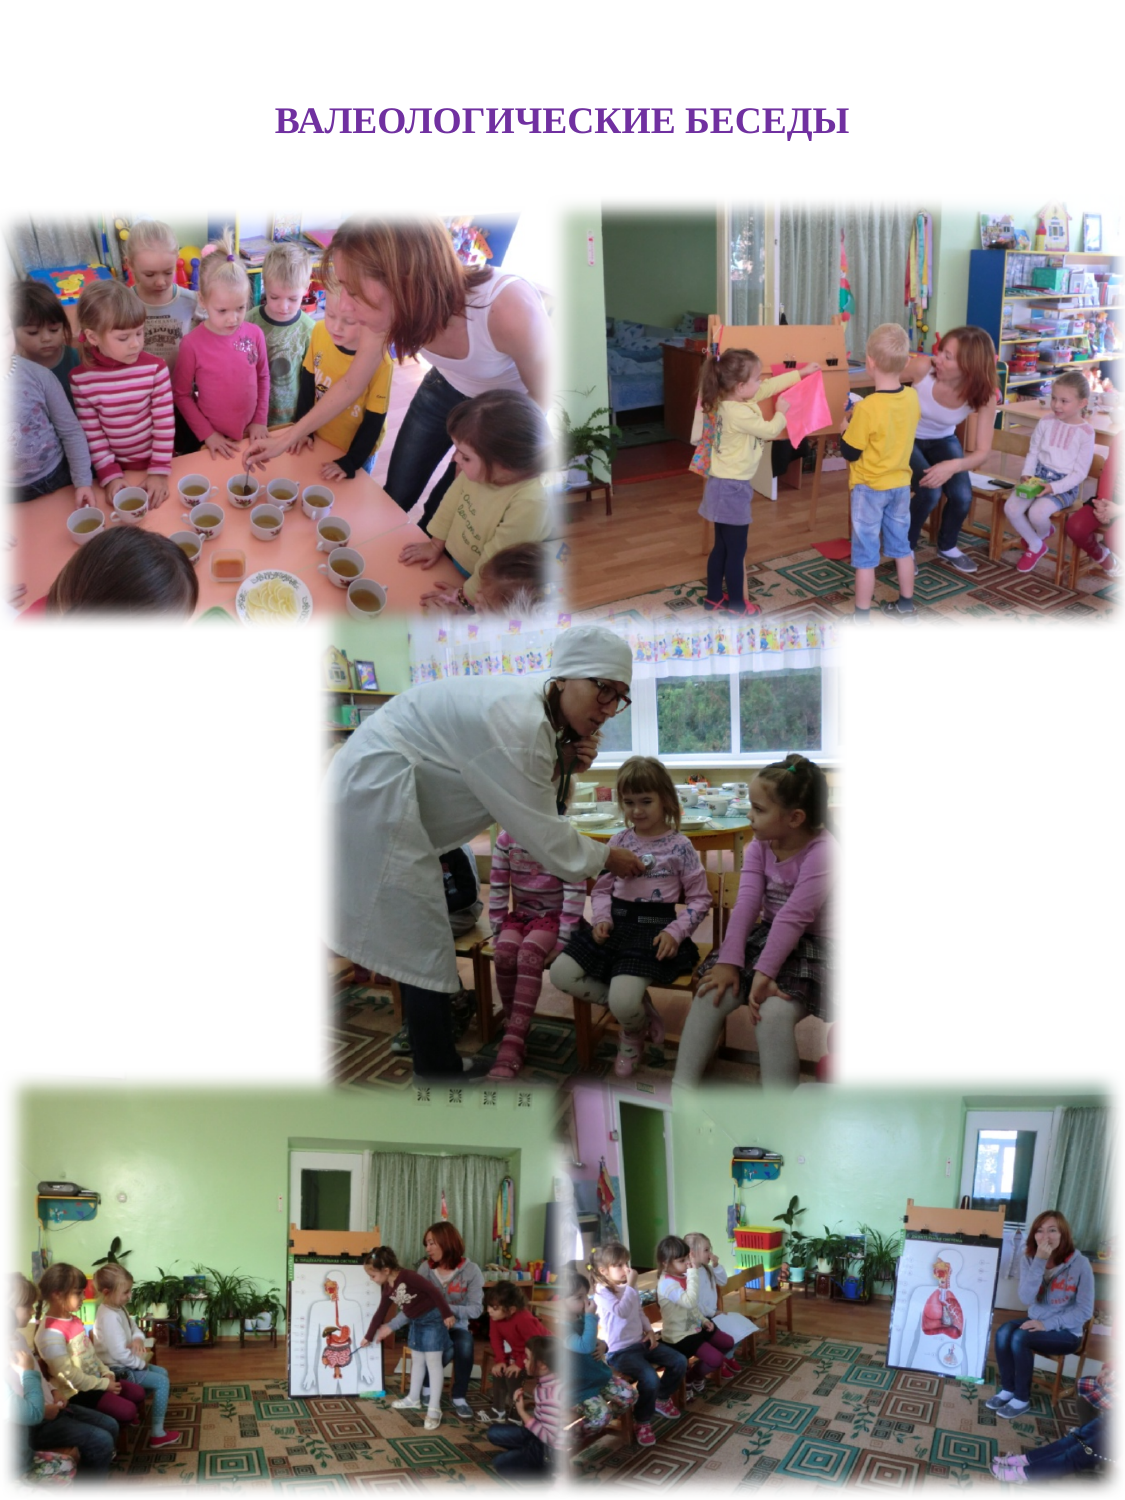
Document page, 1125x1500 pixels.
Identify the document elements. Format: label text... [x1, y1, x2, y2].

picture [0, 194, 1125, 1500]
text_box ВАЛЕОЛОГИЧЕСКИЕ БЕСЕДЫ [260, 88, 865, 149]
